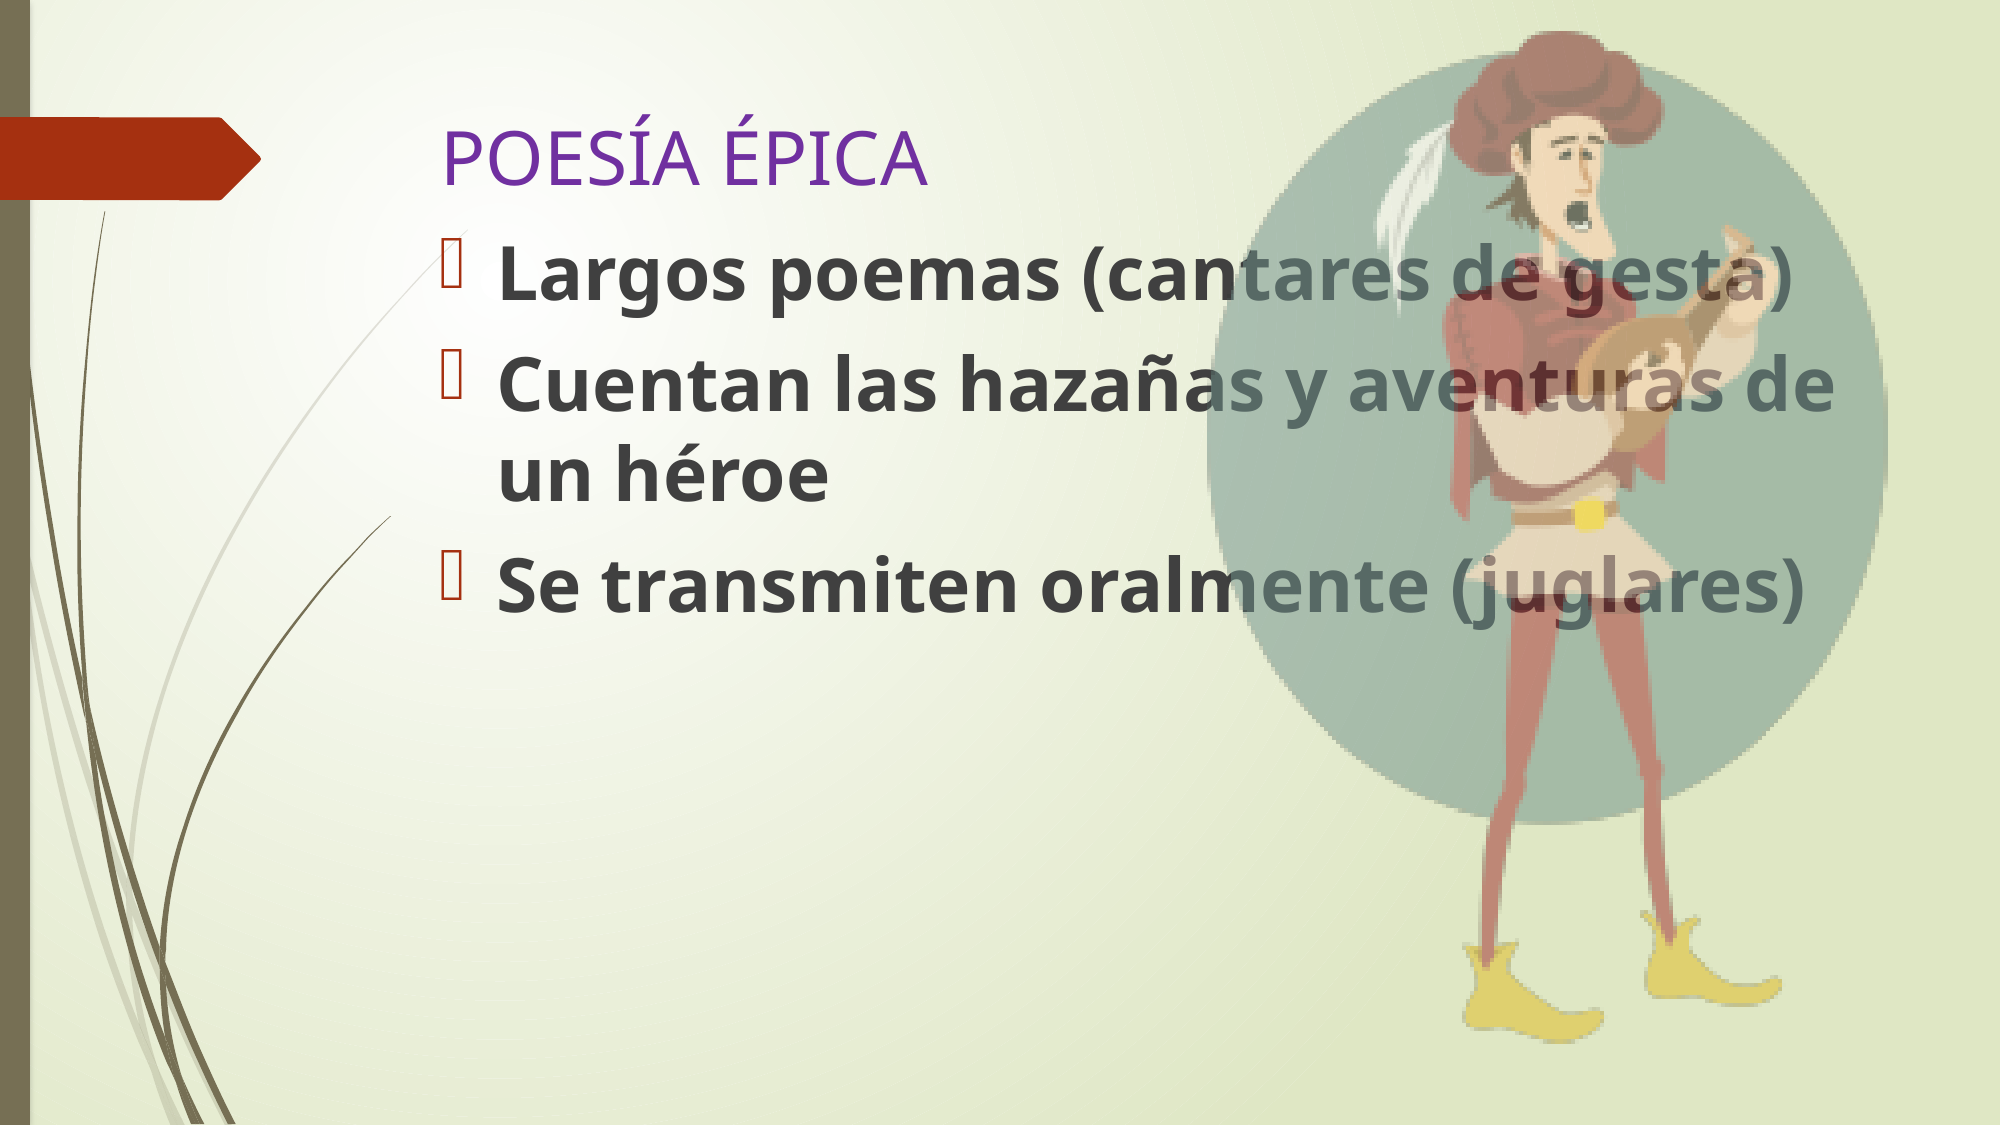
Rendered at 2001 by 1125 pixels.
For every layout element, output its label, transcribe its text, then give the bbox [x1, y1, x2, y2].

list Largos poemas (cantares de gesta) Cuentan las hazañas y aventuras de un héroe Se transmiten oralmente (juglares) [424, 217, 1202, 970]
picture [1207, 31, 1888, 1044]
title POESÍA ÉPICA [425, 102, 1202, 217]
